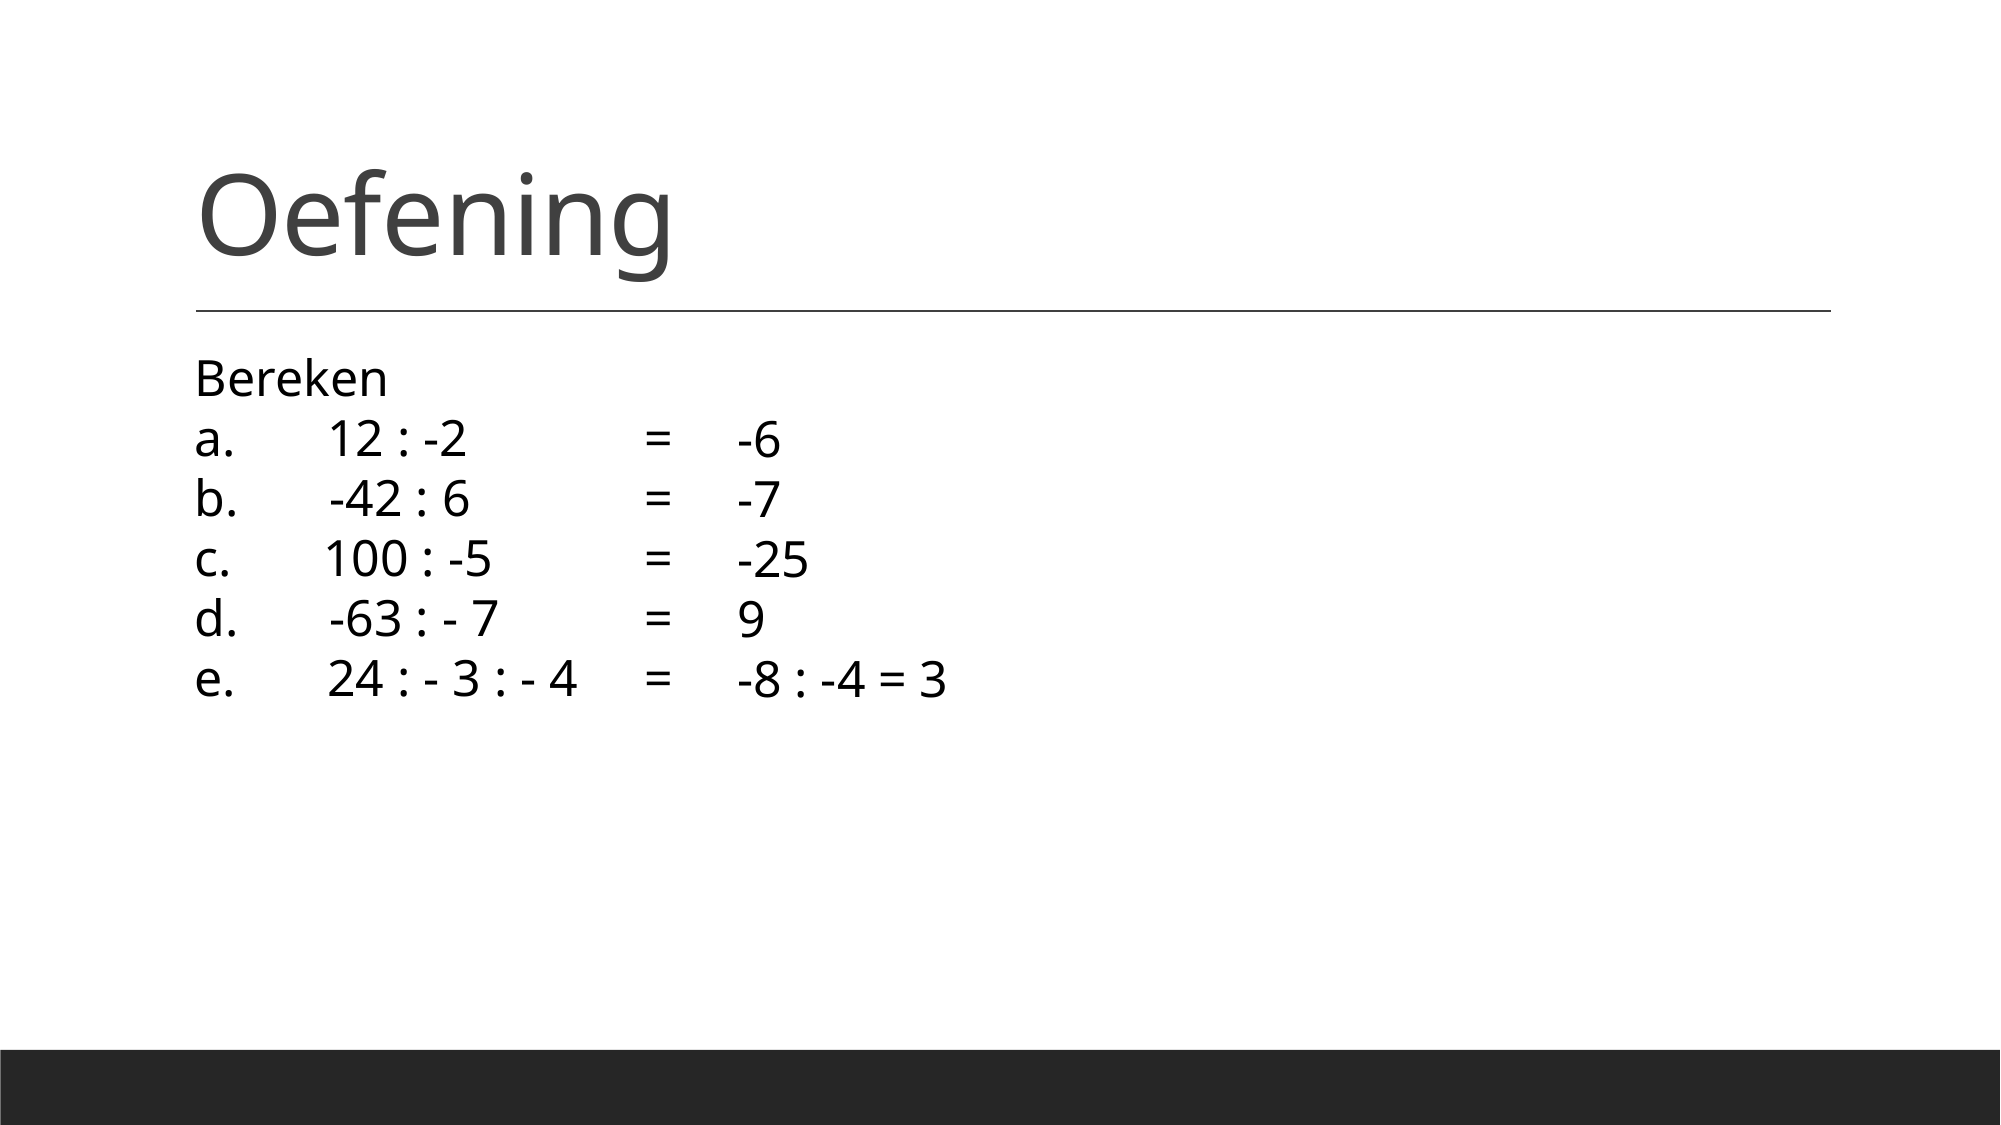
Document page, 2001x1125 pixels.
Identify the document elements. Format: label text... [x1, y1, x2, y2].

text_box -6 -7 -25 9 -8 : -4 = 3 [722, 399, 1288, 715]
title Oefening [180, 47, 1830, 285]
text_box Bereken a. 12 : -2 = b. -42 : 6 = c. 100 : -5 = d. -63 : - 7 = e. 24 : - 3 : - 4 = [179, 339, 1668, 714]
